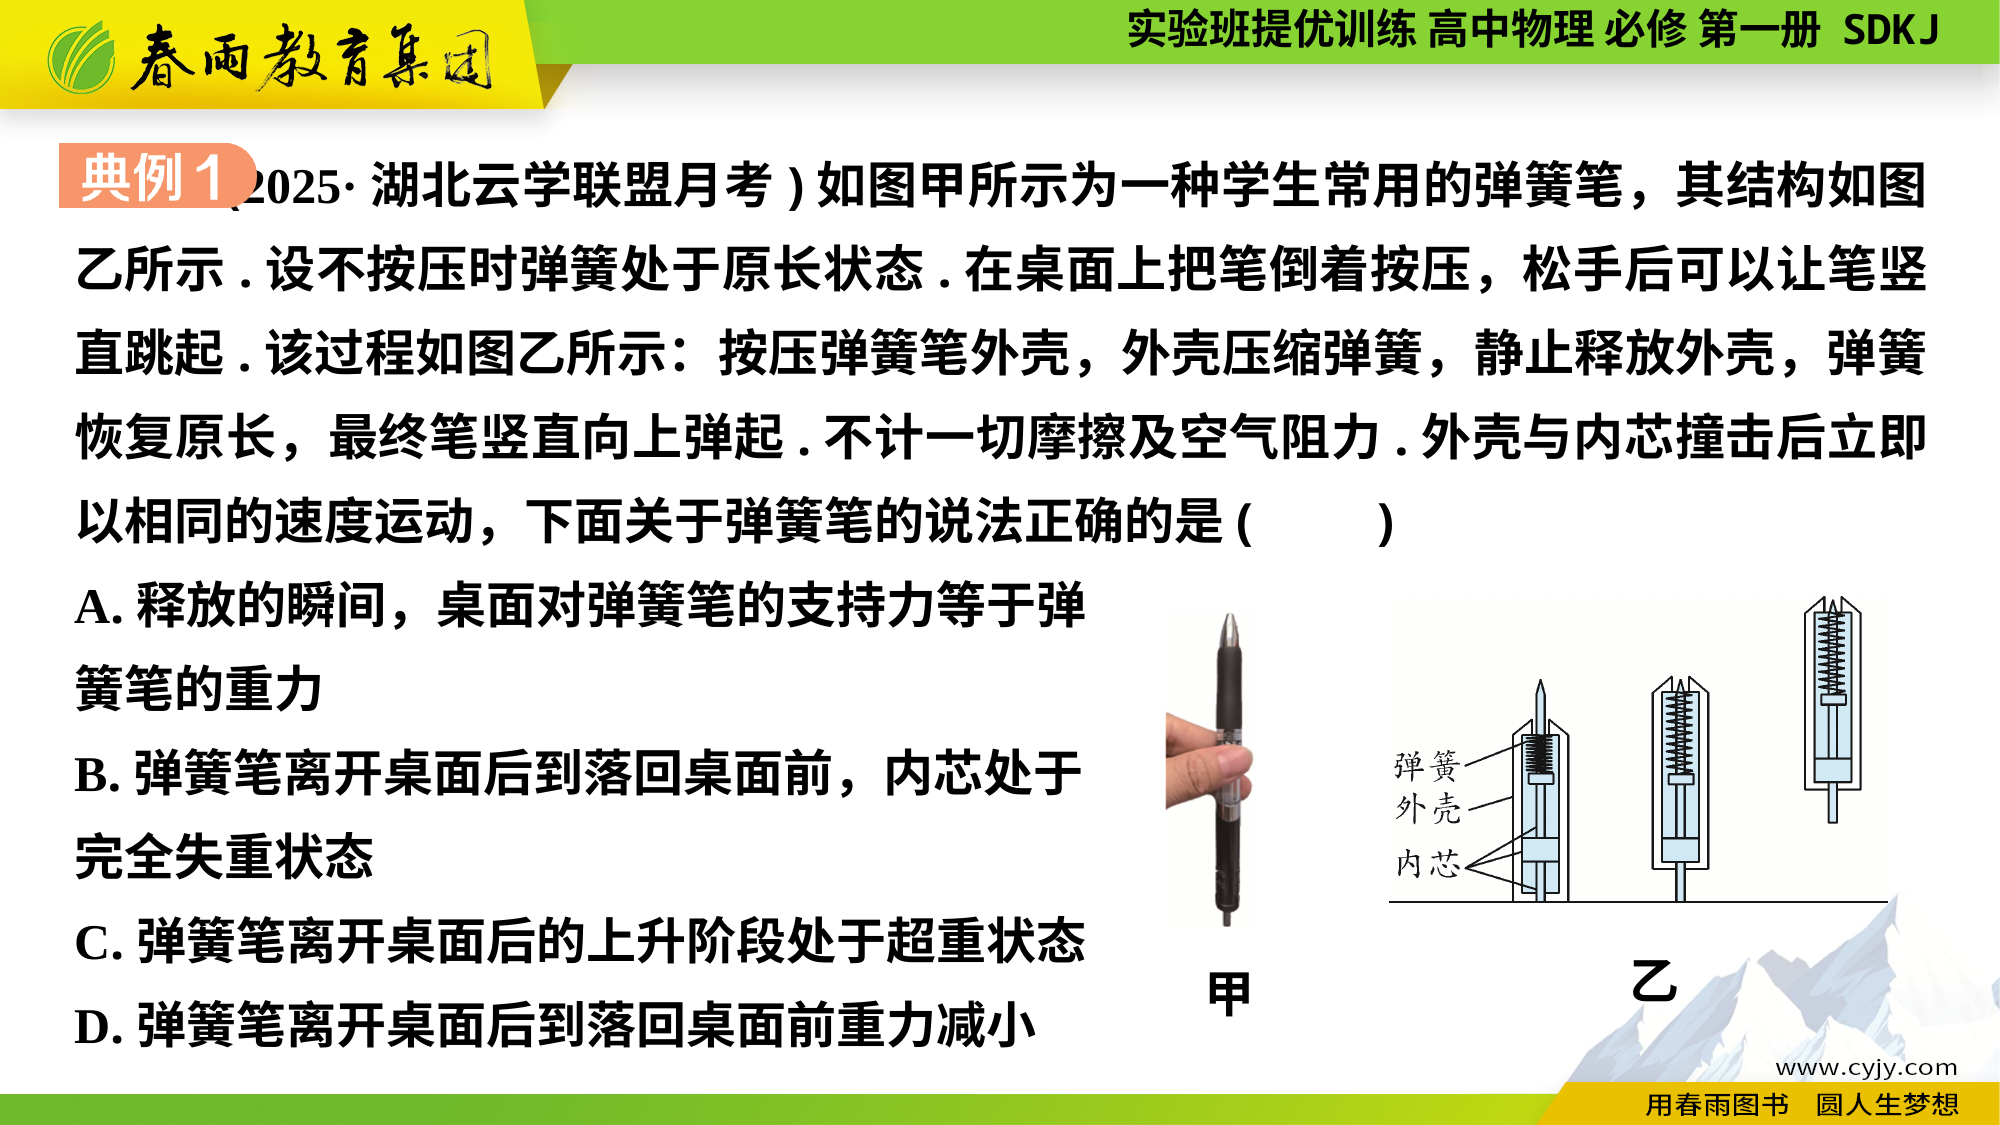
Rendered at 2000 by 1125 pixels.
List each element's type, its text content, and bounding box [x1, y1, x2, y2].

list (2025·湖北云学联盟月考)如图甲所示为一种学生常用的弹簧笔，其结构如图乙所示.设不按压时弹簧处于原长状态.在桌面上把笔倒着按压，松手后可以让笔竖直跳起.该过程如图乙所示：按压弹簧笔外壳，外壳压缩弹簧，静止释放外壳，弹簧恢复原长，最终笔竖直向上弹起.不计一切摩擦及空气阻力.外壳与内芯撞击后立即以相同的速度运动，下面关于弹簧笔的说法正确的是( ) A.释放的瞬间，桌面对弹簧笔的支持力等于弹 簧笔的重力 B.弹簧笔离开桌面后到落回桌面前，内芯处于 完全失重状态 C.弹簧笔离开桌面后的上升阶段处于超重状态 D.弹簧笔离开桌面后到落回桌面前重力减小 [59, 122, 1944, 1061]
text_box 甲 [1189, 954, 1270, 1030]
text_box 乙 [1614, 941, 1695, 1017]
picture [0, 0, 2000, 1125]
